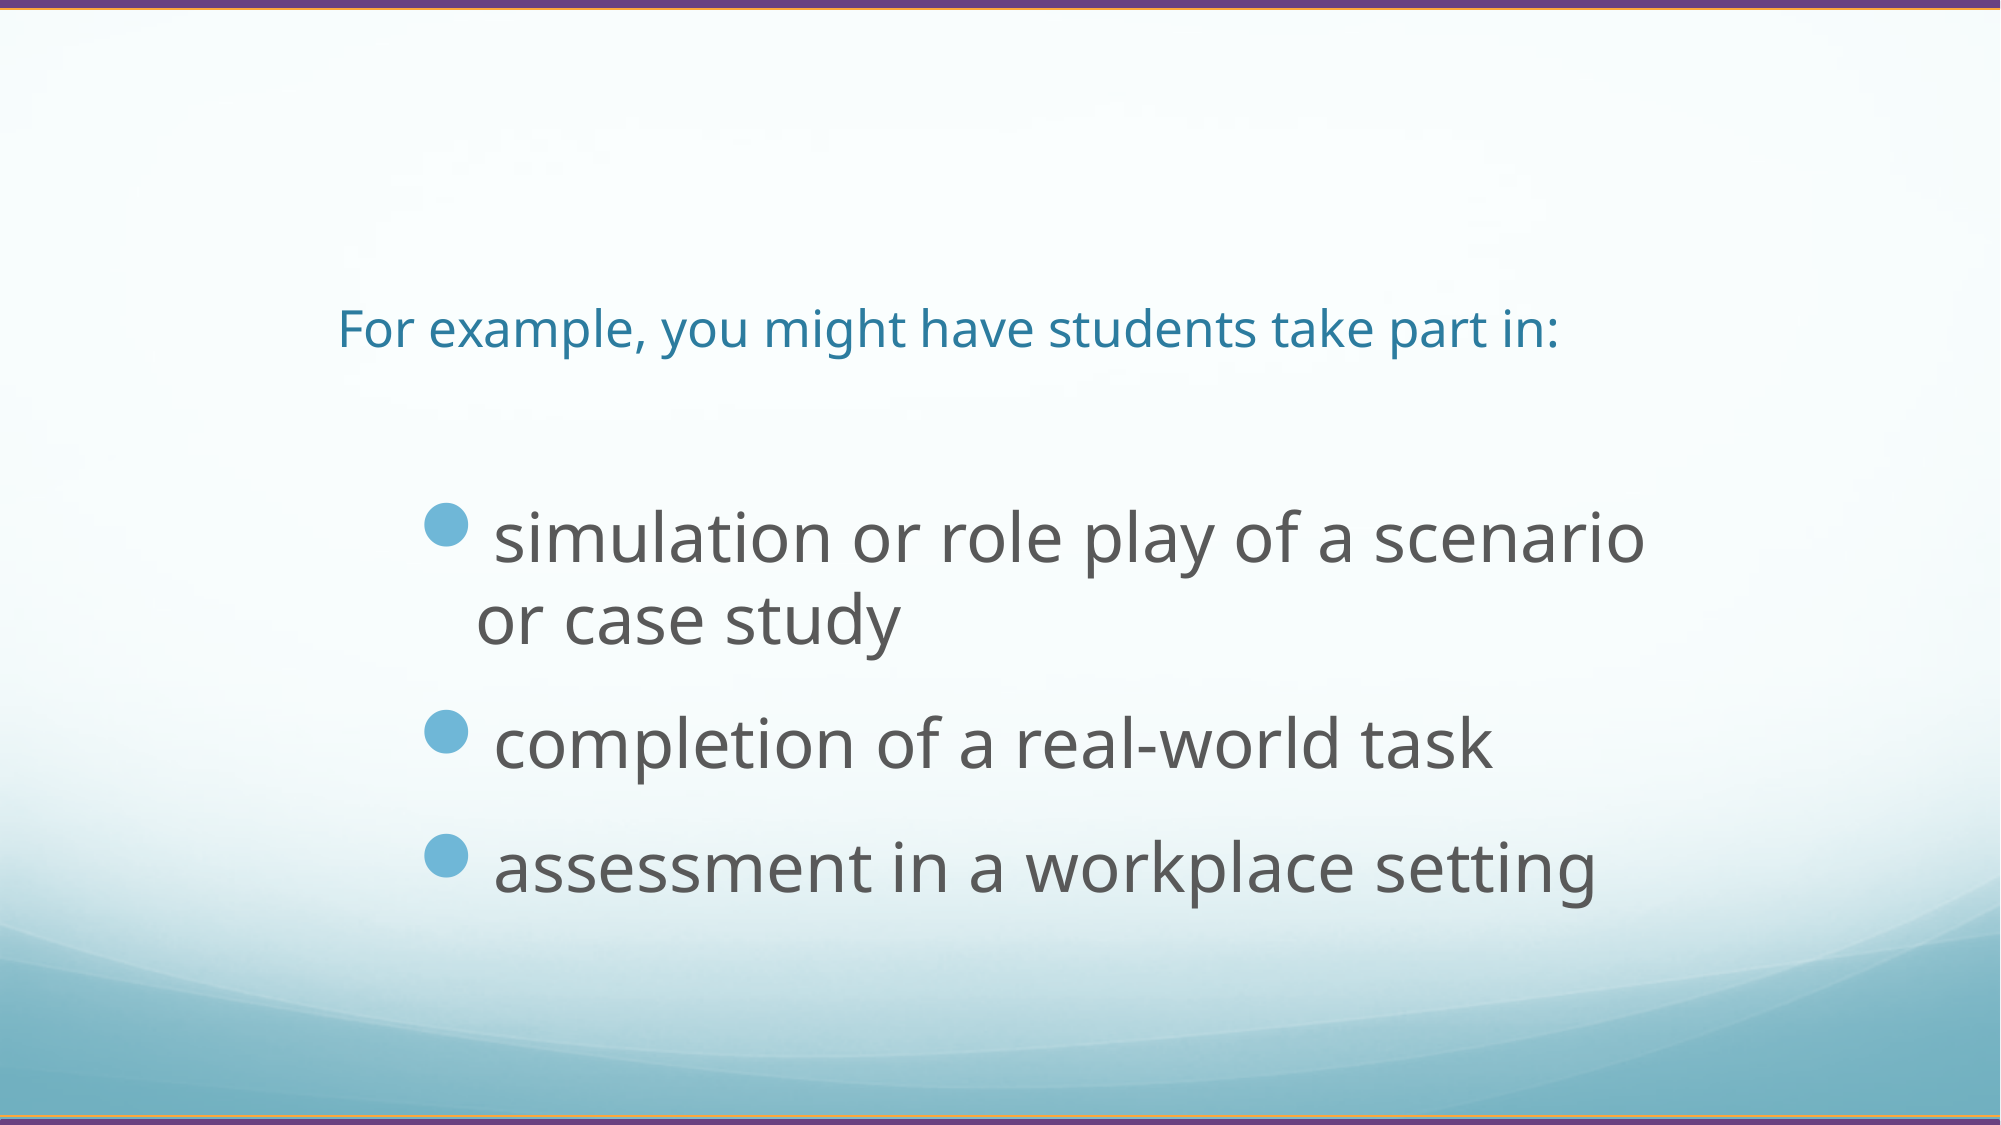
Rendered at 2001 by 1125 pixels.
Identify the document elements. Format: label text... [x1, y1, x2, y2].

title For example, you might have students take part in: [302, 273, 1596, 437]
list simulation or role play of a scenario or case study completion of a real-world task assessment in a workplace setting [403, 485, 1697, 1022]
